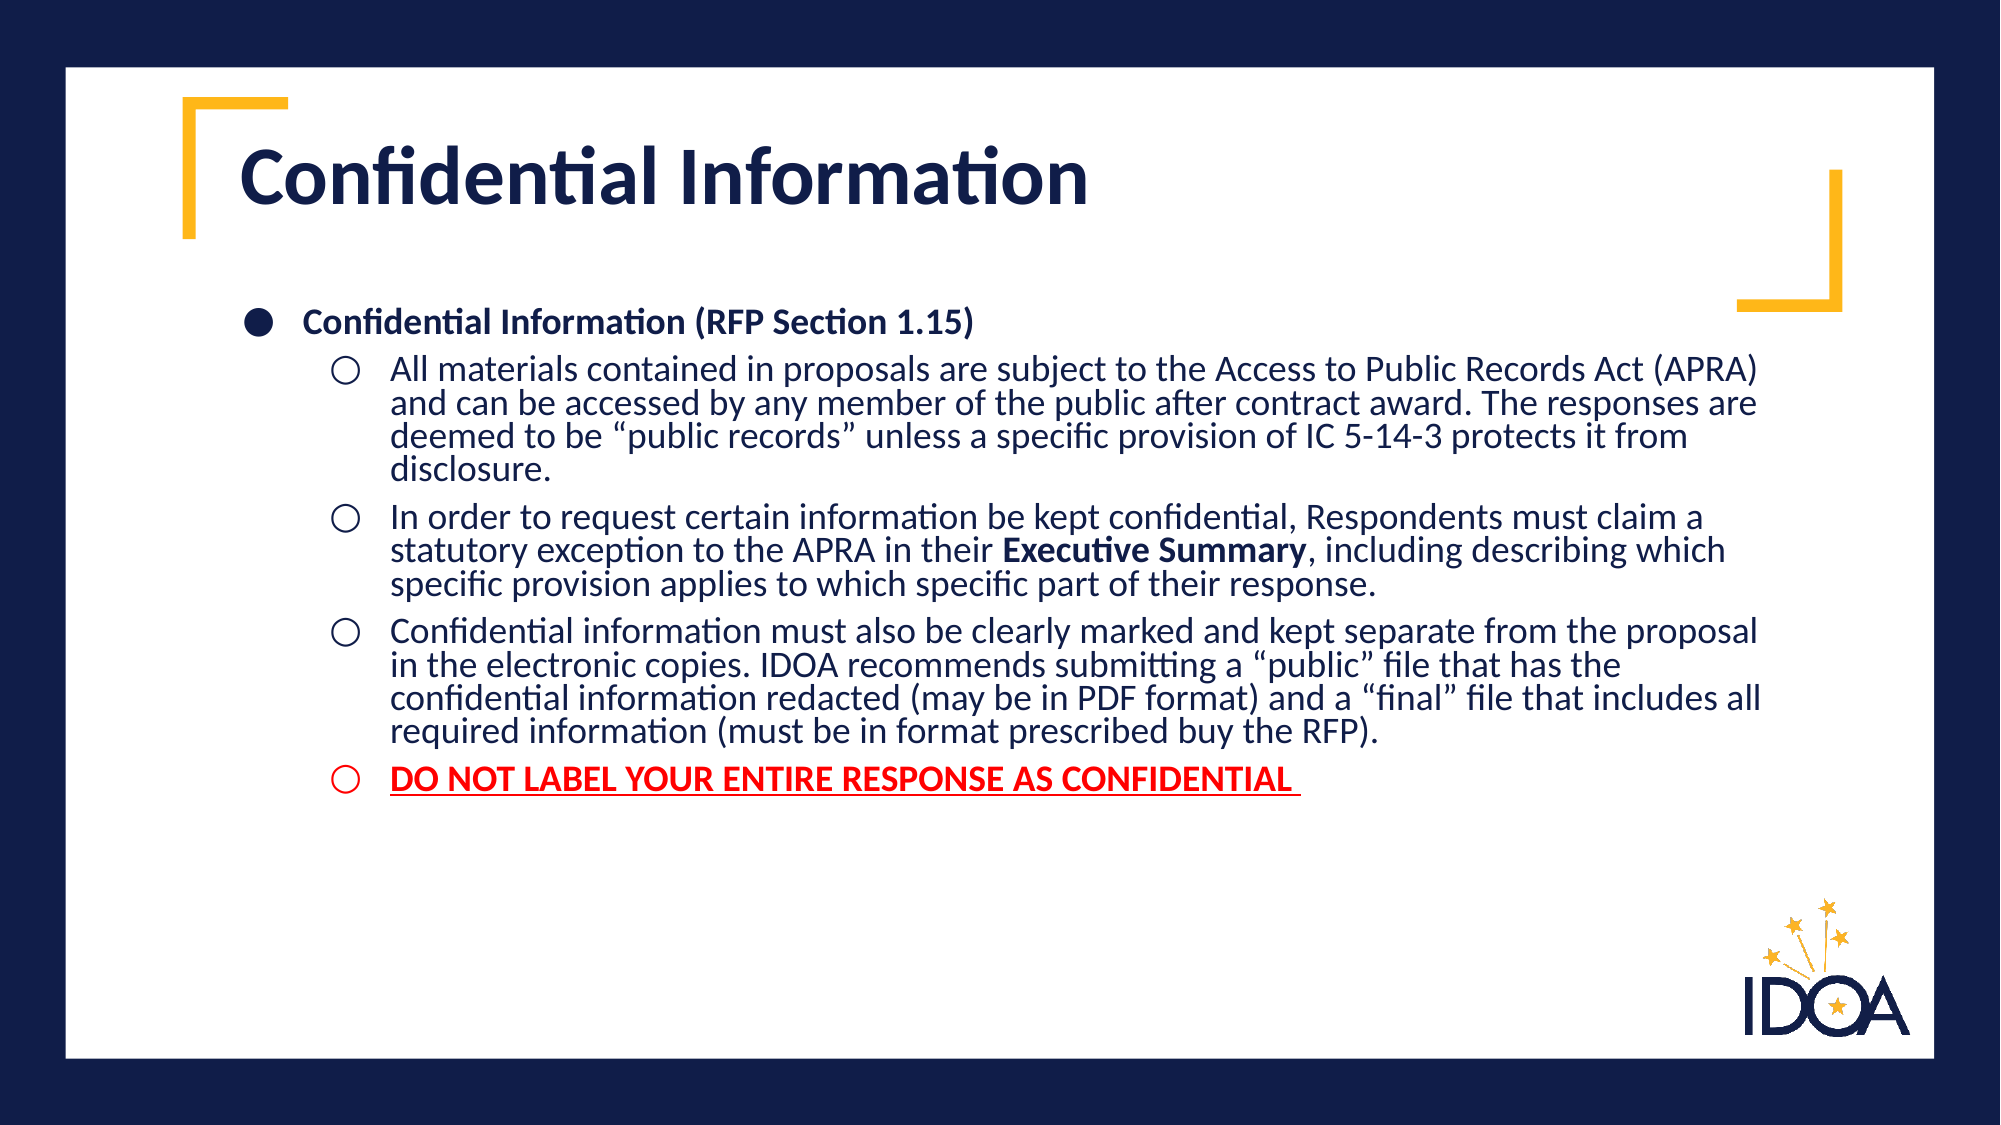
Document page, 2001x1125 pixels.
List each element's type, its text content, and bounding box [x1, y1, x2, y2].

picture [1702, 857, 1959, 1114]
title Confidential Information [225, 125, 1800, 262]
list Confidential Information (RFP Section 1.15) All materials contained in proposals are subject to the Access to Public Records Act (APRA) and can be accessed by any member of the public after contract award. The responses are deemed to be “public records” unless a specific provision of IC 5-14-3 protects it from disclosure. In order to request certain information be kept confidential, Respondents must claim a statutory exception to the APRA in their Executive Summary, including describing which specific provision applies to which specific part of their response. Confidential information must also be clearly marked and kept separate from the proposal in the electronic copies. IDOA recommends submitting a “public” file that has the confidential information redacted (may be in PDF format) and a “final” file that includes all required information (must be in format prescribed buy the RFP). DO NOT LABEL YOUR ENTIRE RESPONSE AS CONFIDENTIAL [225, 299, 1800, 938]
